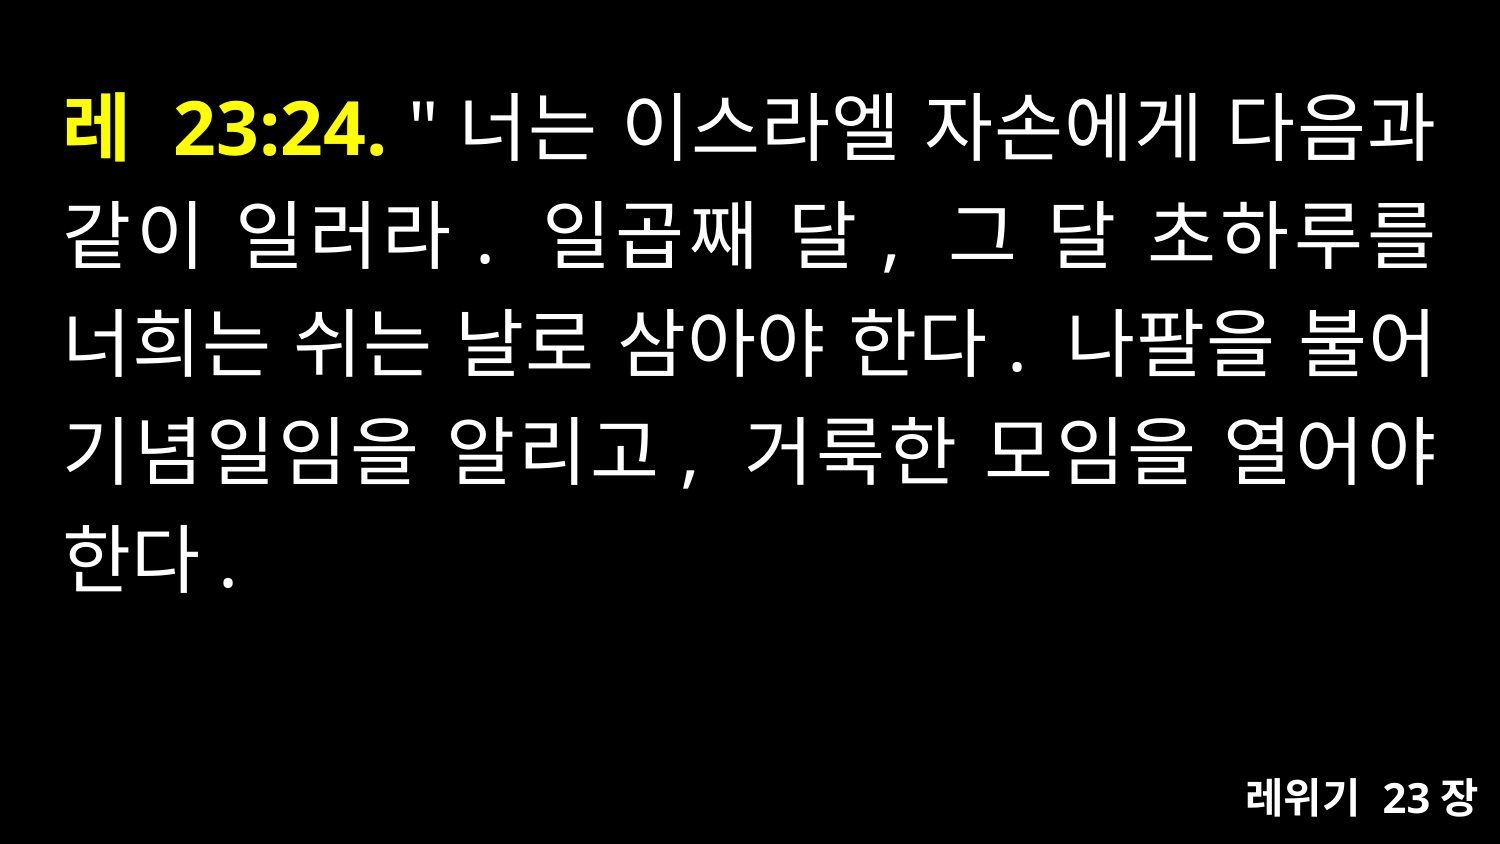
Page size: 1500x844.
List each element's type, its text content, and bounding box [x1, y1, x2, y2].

title 레 23:24. "너는 이스라엘 자손에게 다음과 같이 일러라. 일곱째 달, 그 달 초하루를 너희는 쉬는 날로 삼아야 한다. 나팔을 불어 기념일임을 알리고, 거룩한 모임을 열어야 한다. [0, 0, 1500, 844]
subtitle 레위기 23장 [916, 770, 1500, 844]
